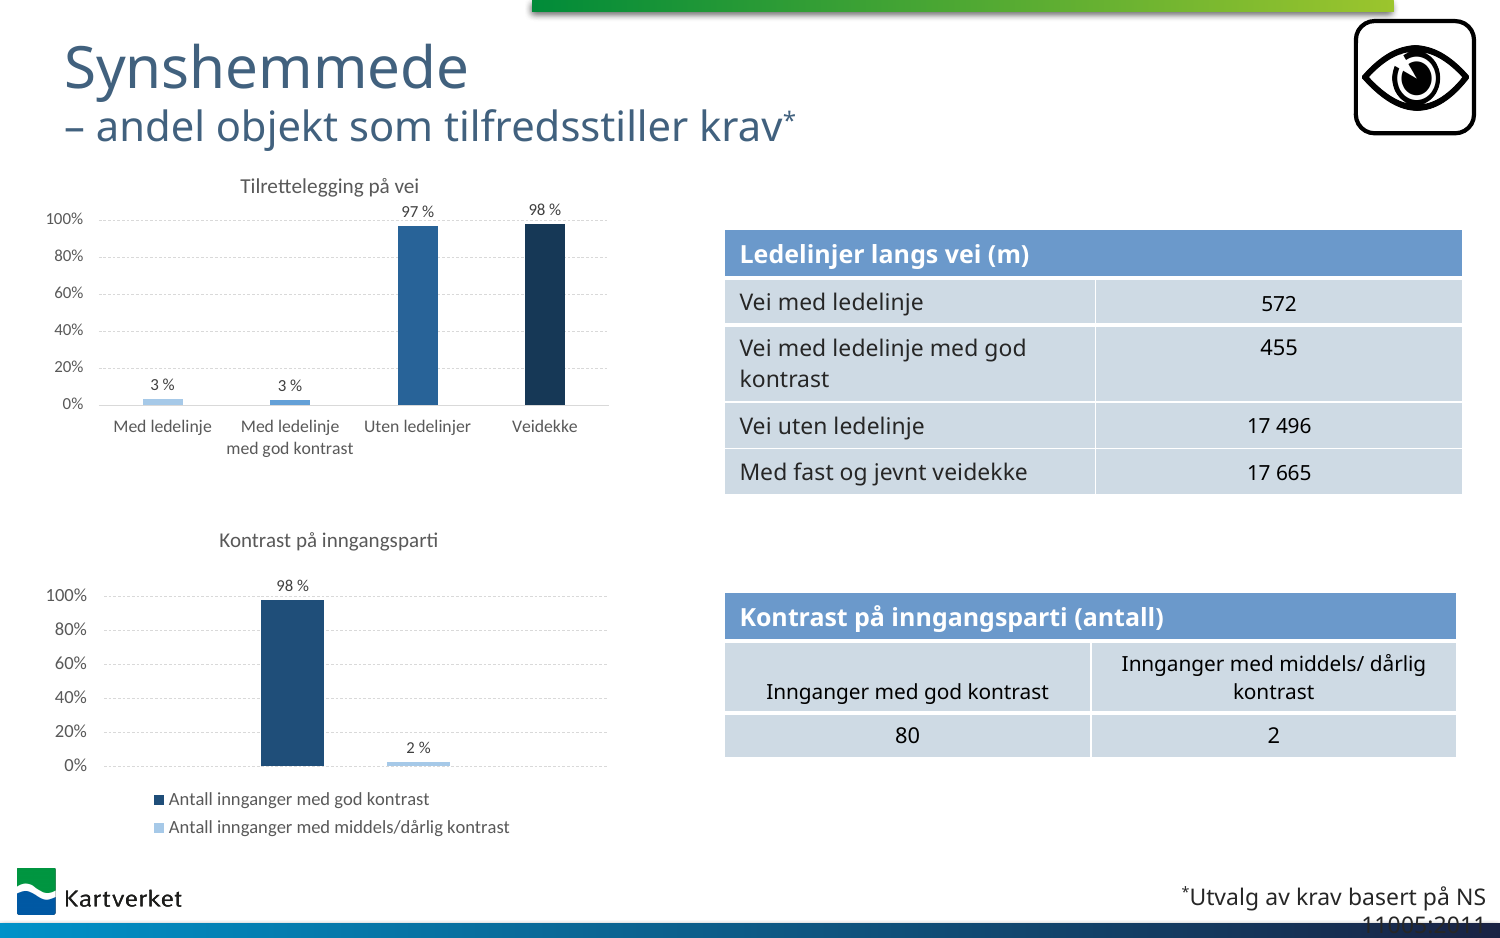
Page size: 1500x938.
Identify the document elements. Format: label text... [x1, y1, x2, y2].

table_cell 455 [1096, 327, 1462, 401]
table_cell Innganger med middels/ dårlig kontrast [1092, 643, 1456, 711]
picture [41, 166, 619, 492]
table_header Ledelinjer langs vei (m) [725, 230, 1462, 276]
table_cell 2 [1092, 715, 1456, 757]
table_cell Vei med ledelinje med god kontrast [725, 327, 1095, 401]
table_cell Vei uten ledelinje [725, 403, 1095, 448]
table_cell 572 [1096, 280, 1462, 323]
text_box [1355, 20, 1475, 134]
table_cell 17 665 [1096, 449, 1462, 494]
table_cell Innganger med god kontrast [725, 643, 1090, 711]
table_cell 80 [725, 715, 1090, 757]
table_cell 17 496 [1096, 403, 1462, 448]
text_box Synshemmede – andel objekt som tilfredsstiller krav* [49, 24, 1431, 158]
table_cell Vei med ledelinje [725, 280, 1095, 323]
picture [41, 520, 617, 846]
table_cell Med fast og jevnt veidekke [725, 449, 1095, 494]
table_header Kontrast på inngangsparti (antall) [725, 593, 1456, 639]
text_box *Utvalg av krav basert på NS 11005:2011 [1068, 873, 1500, 938]
